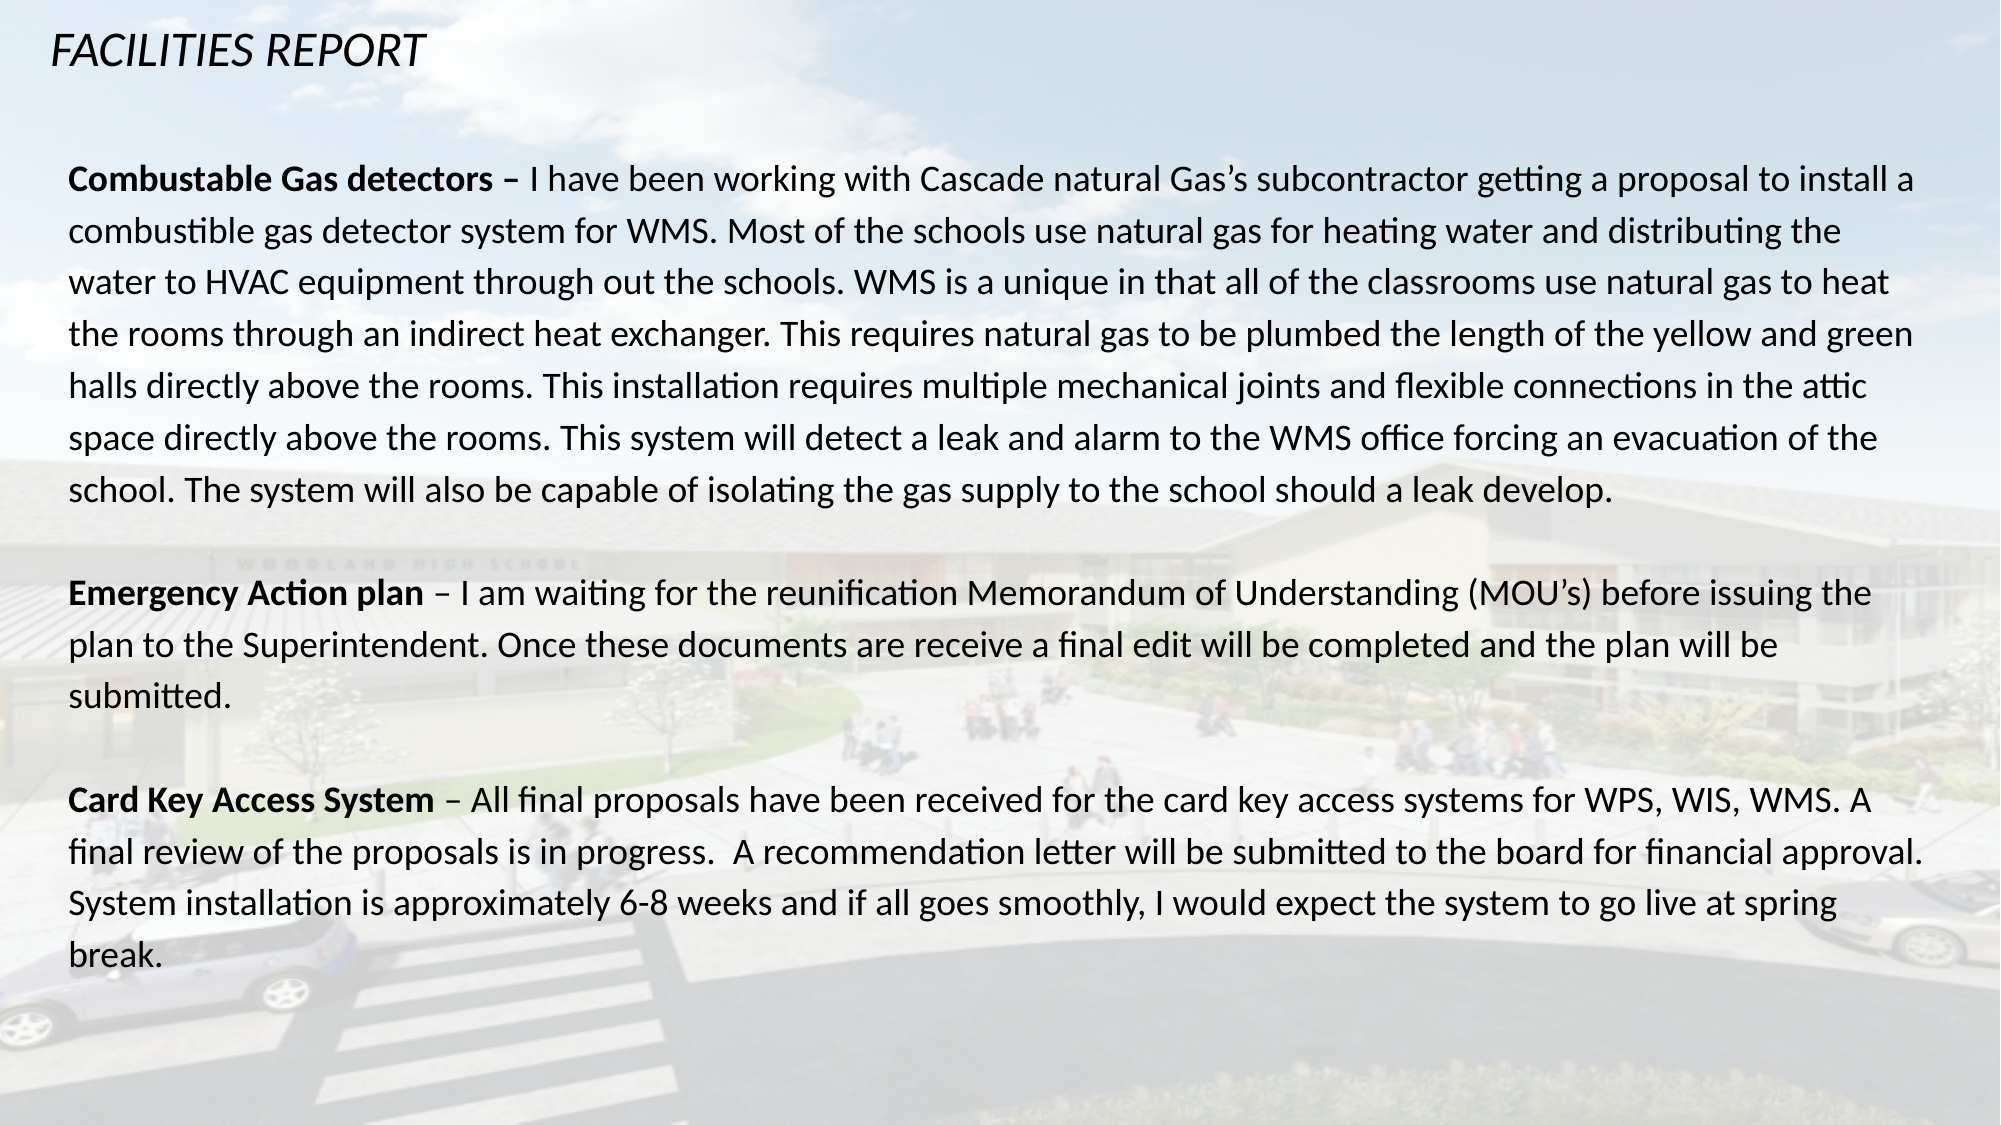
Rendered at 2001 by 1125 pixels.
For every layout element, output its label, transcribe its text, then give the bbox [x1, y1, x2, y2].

text_box Combustable Gas detectors – I have been working with Cascade natural Gas’s subcontractor getting a proposal to install a combustible gas detector system for WMS. Most of the schools use natural gas for heating water and distributing the water to HVAC equipment through out the schools. WMS is a unique in that all of the classrooms use natural gas to heat the rooms through an indirect heat exchanger. This requires natural gas to be plumbed the length of the yellow and green halls directly above the rooms. This installation requires multiple mechanical joints and flexible connections in the attic space directly above the rooms. This system will detect a leak and alarm to the WMS office forcing an evacuation of the school. The system will also be capable of isolating the gas supply to the school should a leak develop. Emergency Action plan – I am waiting for the reunification Memorandum of Understanding (MOU’s) before issuing the plan to the Superintendent. Once these documents are receive a final edit will be completed and the plan will be submitted. Card Key Access System – All final proposals have been received for the card key access systems for WPS, WIS, WMS. A final review of the proposals is in progress. A recommendation letter will be submitted to the board for financial approval. System installation is approximately 6-8 weeks and if all goes smoothly, I would expect the system to go live at spring break. [53, 95, 1942, 1125]
text_box FACILITIES REPORT [35, 0, 1960, 133]
